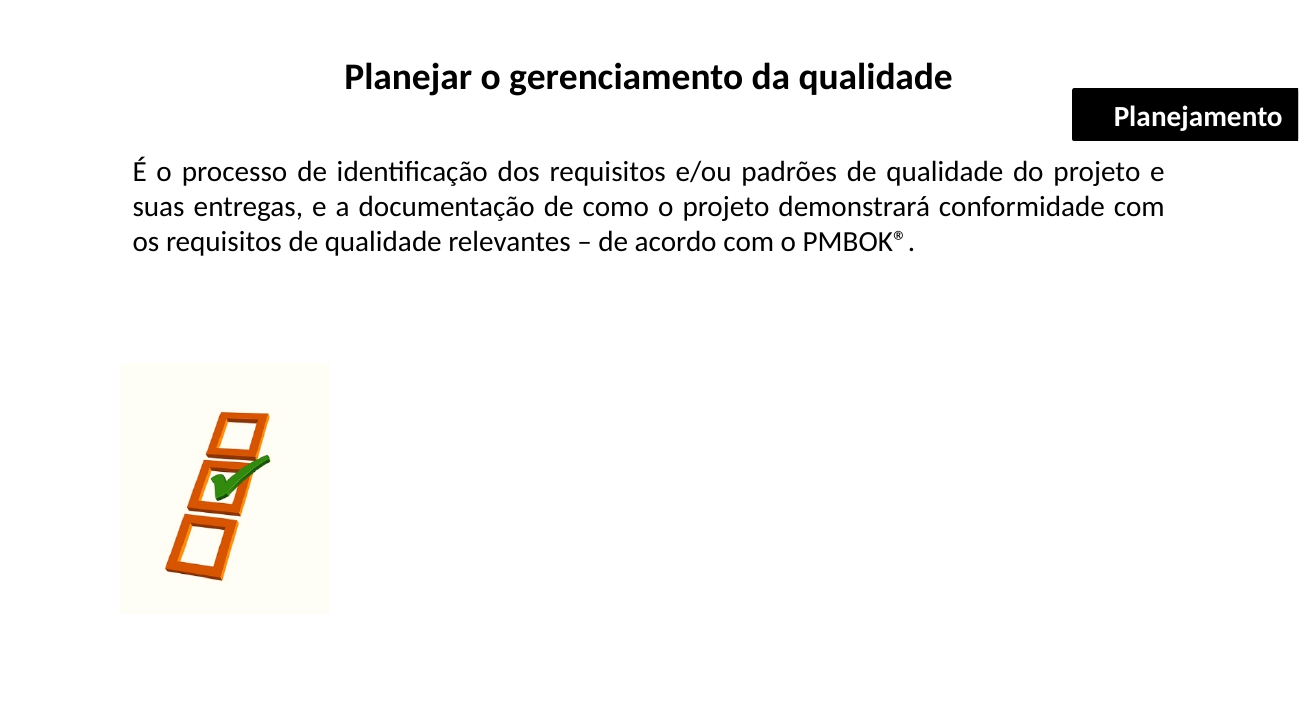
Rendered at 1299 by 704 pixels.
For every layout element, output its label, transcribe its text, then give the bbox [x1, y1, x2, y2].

picture [119, 363, 330, 614]
text_box Planejamento [1074, 90, 1299, 140]
text_box É o processo de identificação dos requisitos e/ou padrões de qualidade do projeto e suas entregas, e a documentação de como o projeto demonstrará conformidade com os requisitos de qualidade relevantes – de acordo com o PMBOK®. [117, 145, 1181, 267]
text_box Planejar o gerenciamento da qualidade [0, 44, 1299, 106]
